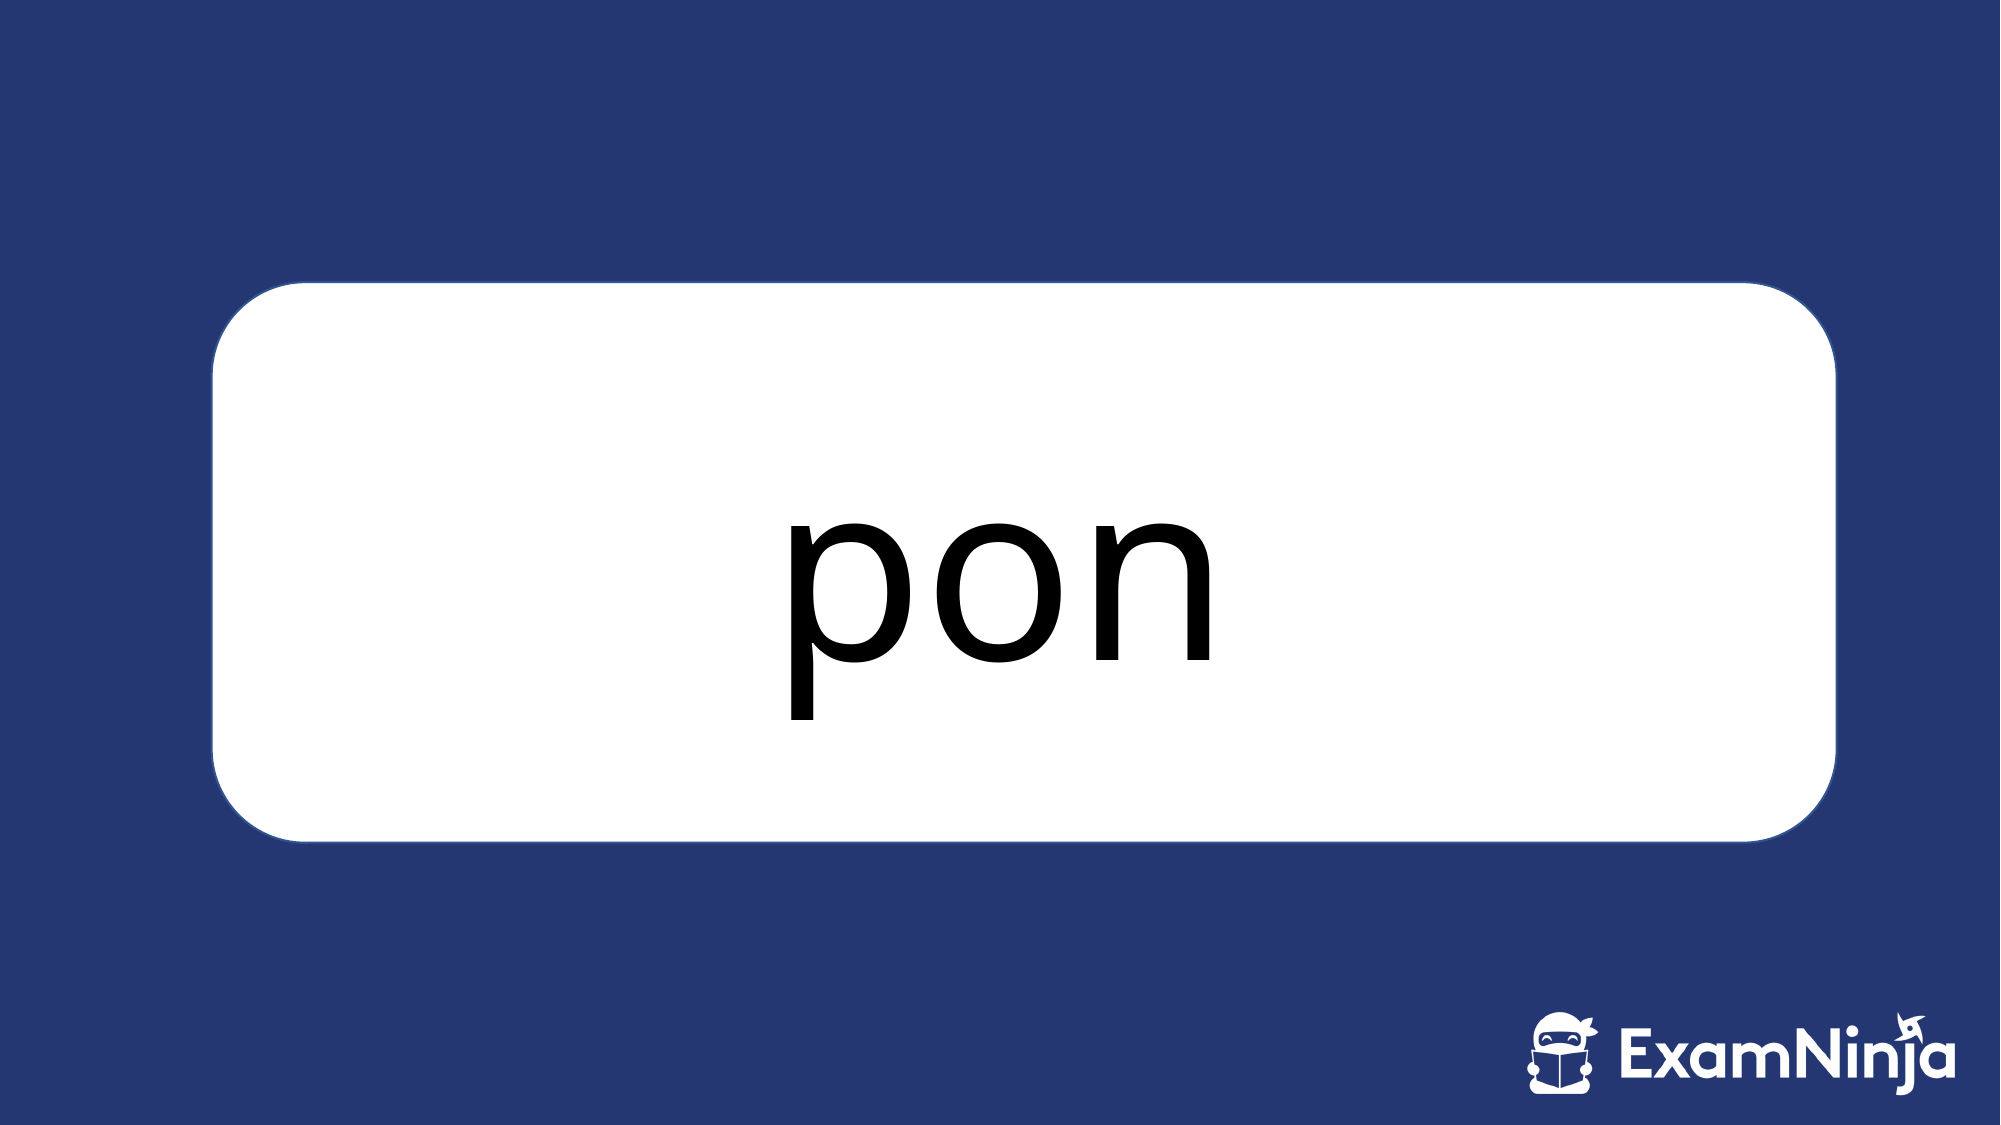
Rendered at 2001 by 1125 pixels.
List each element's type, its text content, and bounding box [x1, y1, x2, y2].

text_box [210, 719, 1838, 844]
text_box pon [143, 403, 1857, 719]
text_box [210, 281, 1838, 403]
picture [1501, 1003, 1979, 1102]
